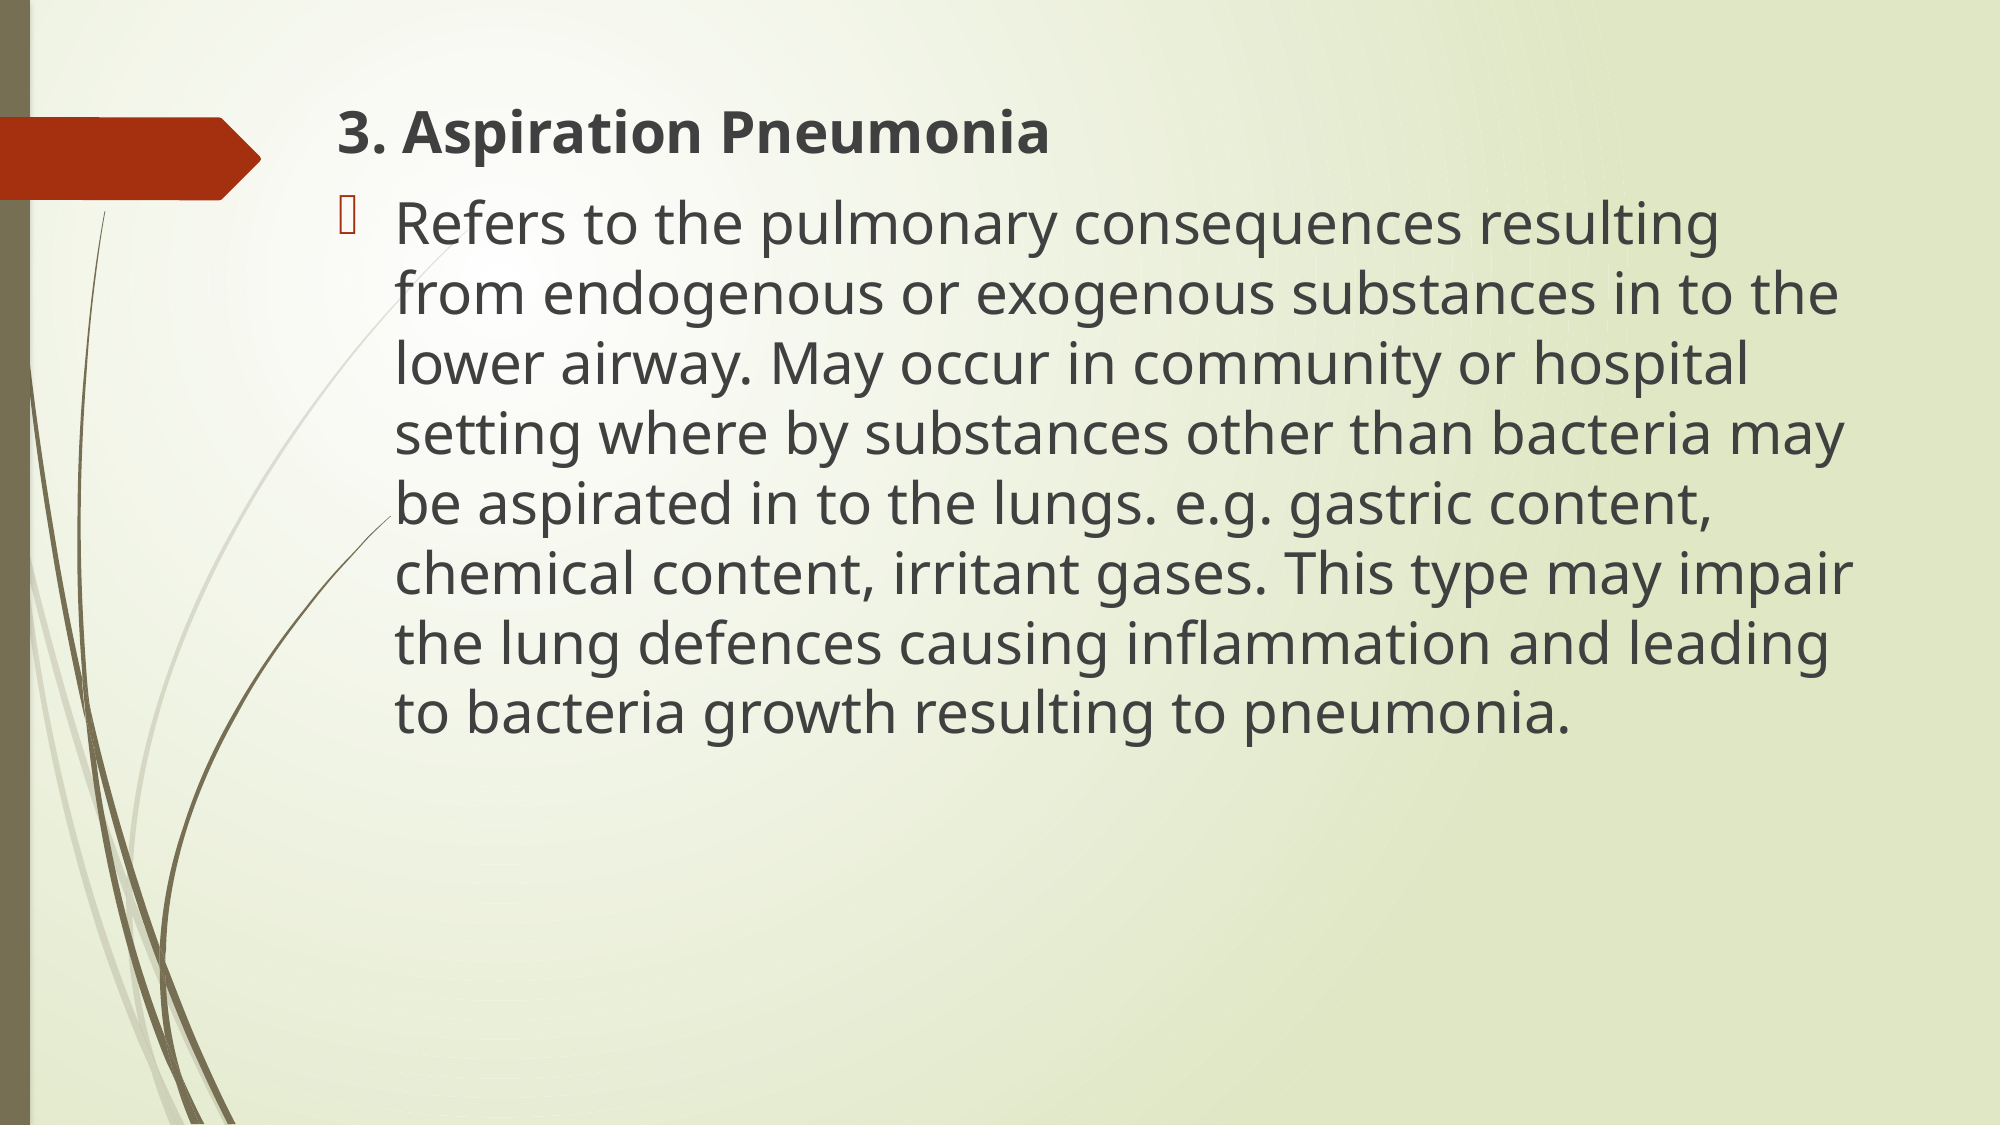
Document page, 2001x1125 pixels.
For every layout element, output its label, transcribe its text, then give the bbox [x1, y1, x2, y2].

list 3. Aspiration Pneumonia Refers to the pulmonary consequences resulting from endogenous or exogenous substances in to the lower airway. May occur in community or hospital setting where by substances other than bacteria may be aspirated in to the lungs. e.g. gastric content, chemical content, irritant gases. This type may impair the lung defences causing inflammation and leading to bacteria growth resulting to pneumonia. [322, 87, 1879, 970]
